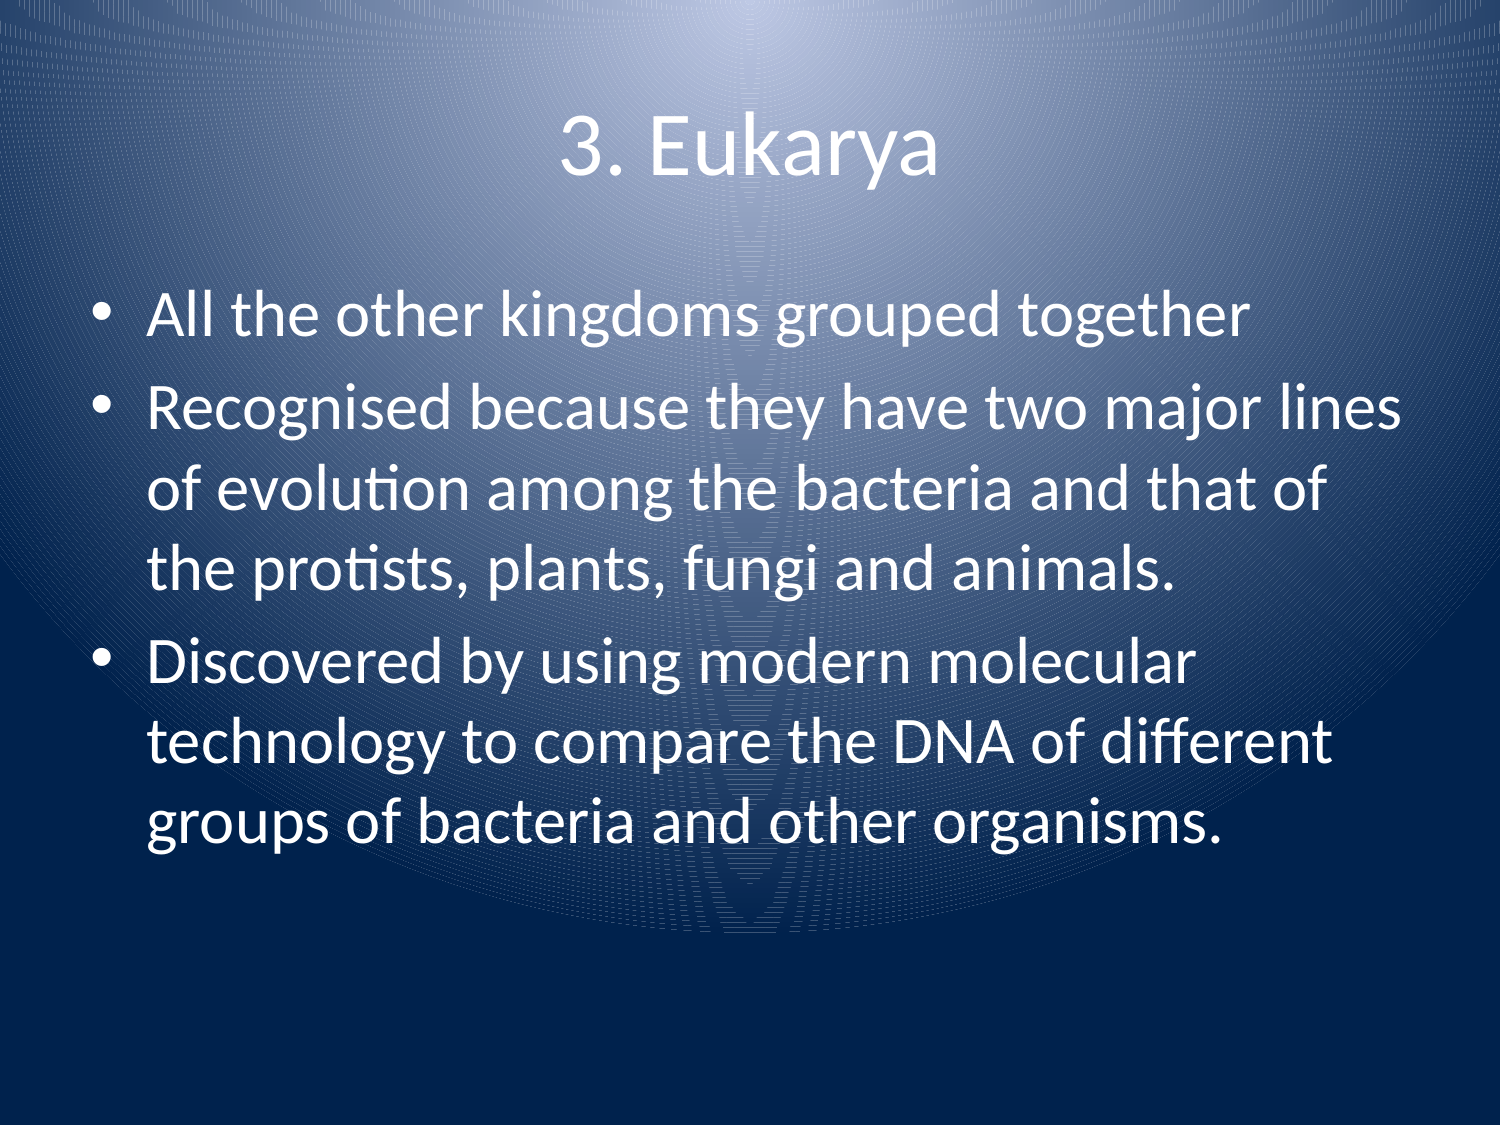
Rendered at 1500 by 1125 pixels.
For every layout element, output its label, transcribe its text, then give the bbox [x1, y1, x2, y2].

list All the other kingdoms grouped together Recognised because they have two major lines of evolution among the bacteria and that of the protists, plants, fungi and animals. Discovered by using modern molecular technology to compare the DNA of different groups of bacteria and other organisms. [75, 262, 1425, 1005]
title 3. Eukarya [75, 45, 1425, 233]
